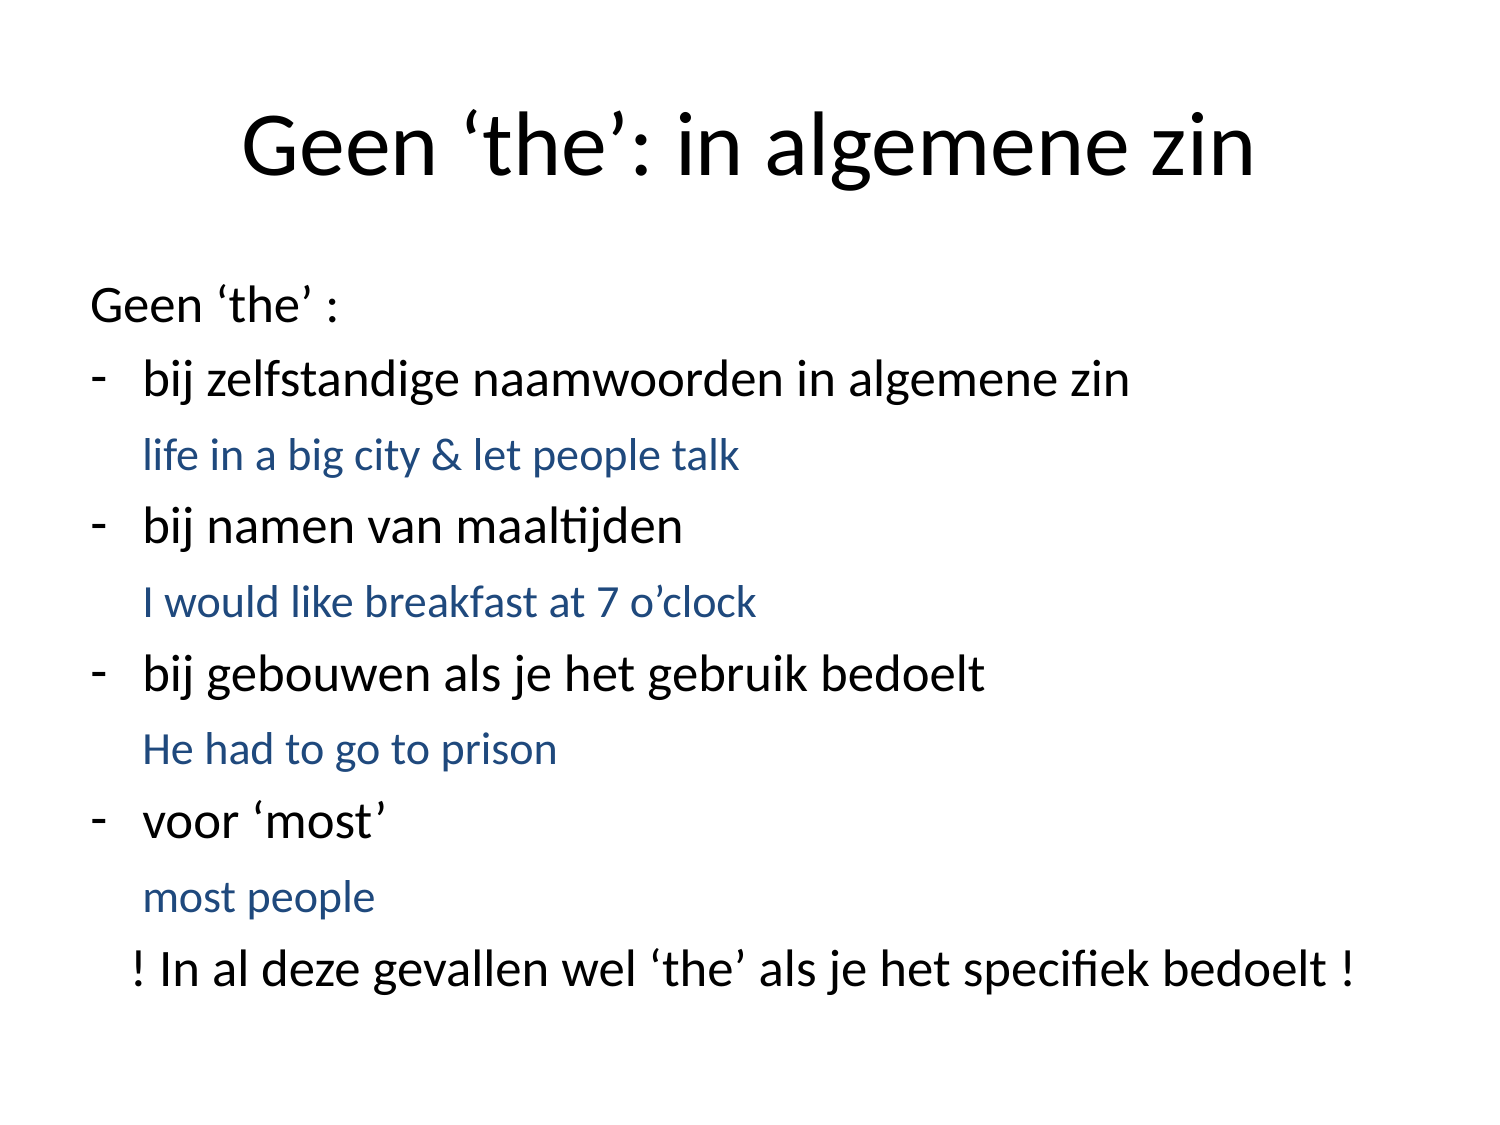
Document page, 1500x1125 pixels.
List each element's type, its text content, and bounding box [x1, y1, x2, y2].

list Geen ‘the’ : bij zelfstandige naamwoorden in algemene zin life in a big city & let people talk bij namen van maaltijden I would like breakfast at 7 o’clock bij gebouwen als je het gebruik bedoelt He had to go to prison voor ‘most’ most people ! In al deze gevallen wel ‘the’ als je het specifiek bedoelt ! [75, 262, 1425, 1005]
title Geen ‘the’: in algemene zin [75, 45, 1425, 233]
